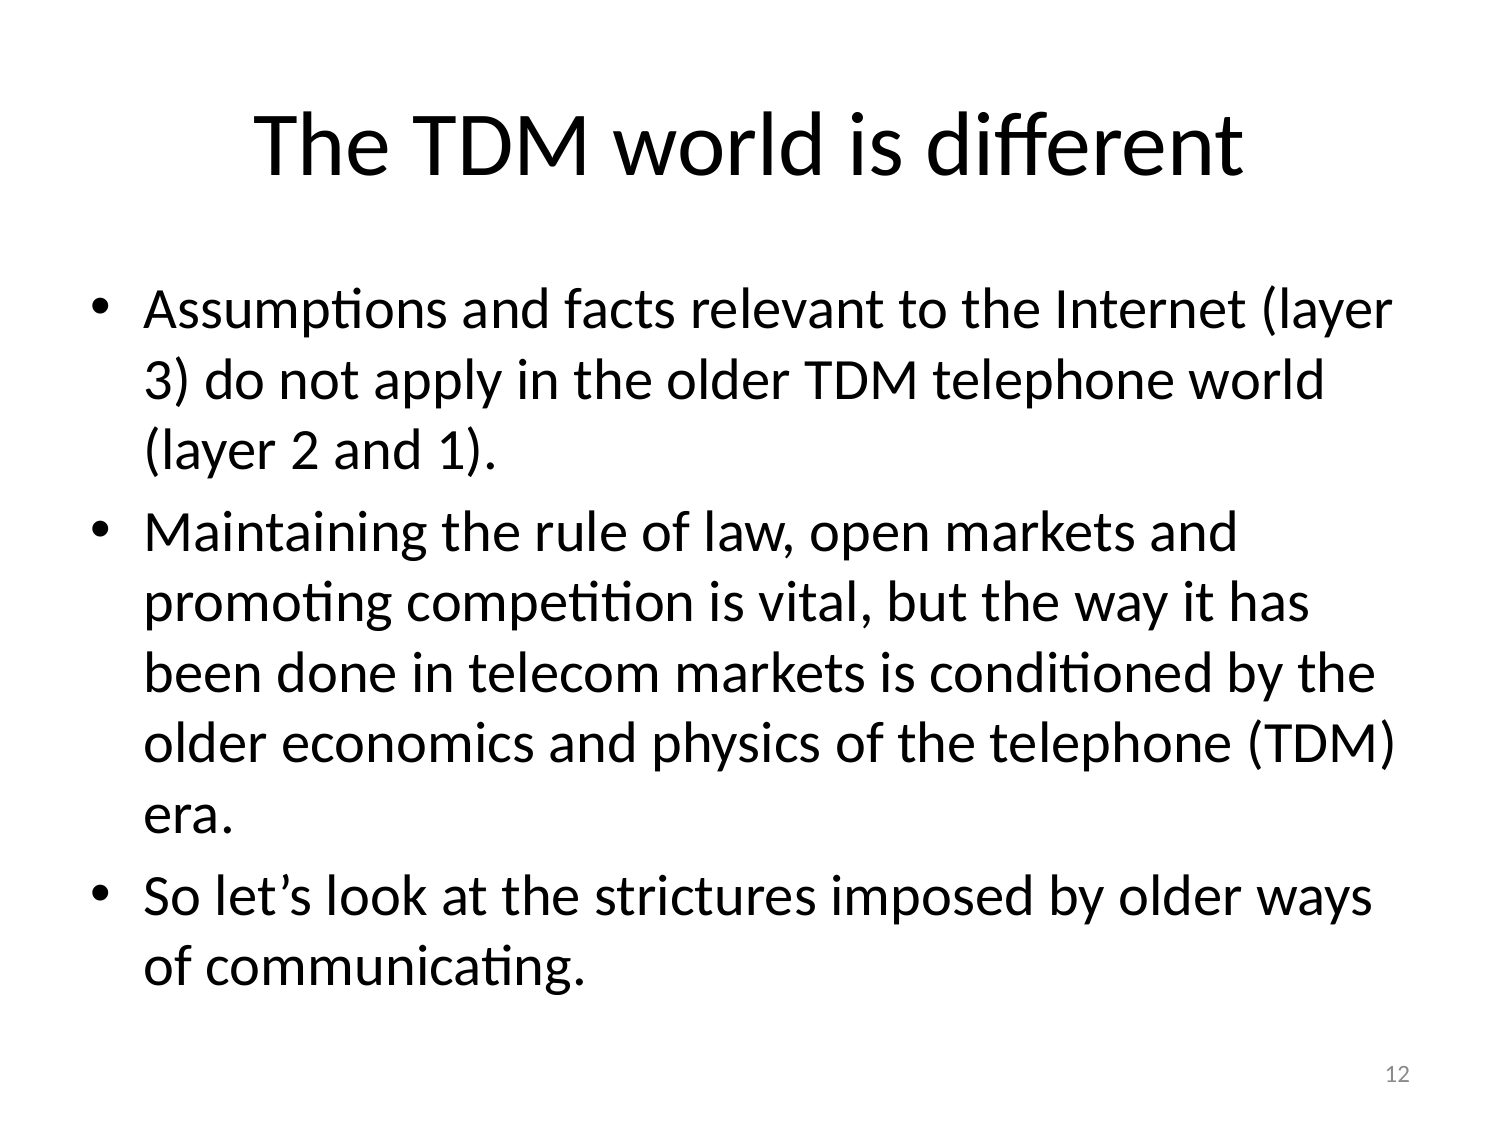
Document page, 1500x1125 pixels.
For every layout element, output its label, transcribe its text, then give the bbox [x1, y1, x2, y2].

title The TDM world is different [75, 45, 1425, 233]
list Assumptions and facts relevant to the Internet (layer 3) do not apply in the older TDM telephone world (layer 2 and 1). Maintaining the rule of law, open markets and promoting competition is vital, but the way it has been done in telecom markets is conditioned by the older economics and physics of the telephone (TDM) era. So let’s look at the strictures imposed by older ways of communicating. [75, 262, 1425, 1005]
slide_number 12 [1074, 1042, 1425, 1103]
